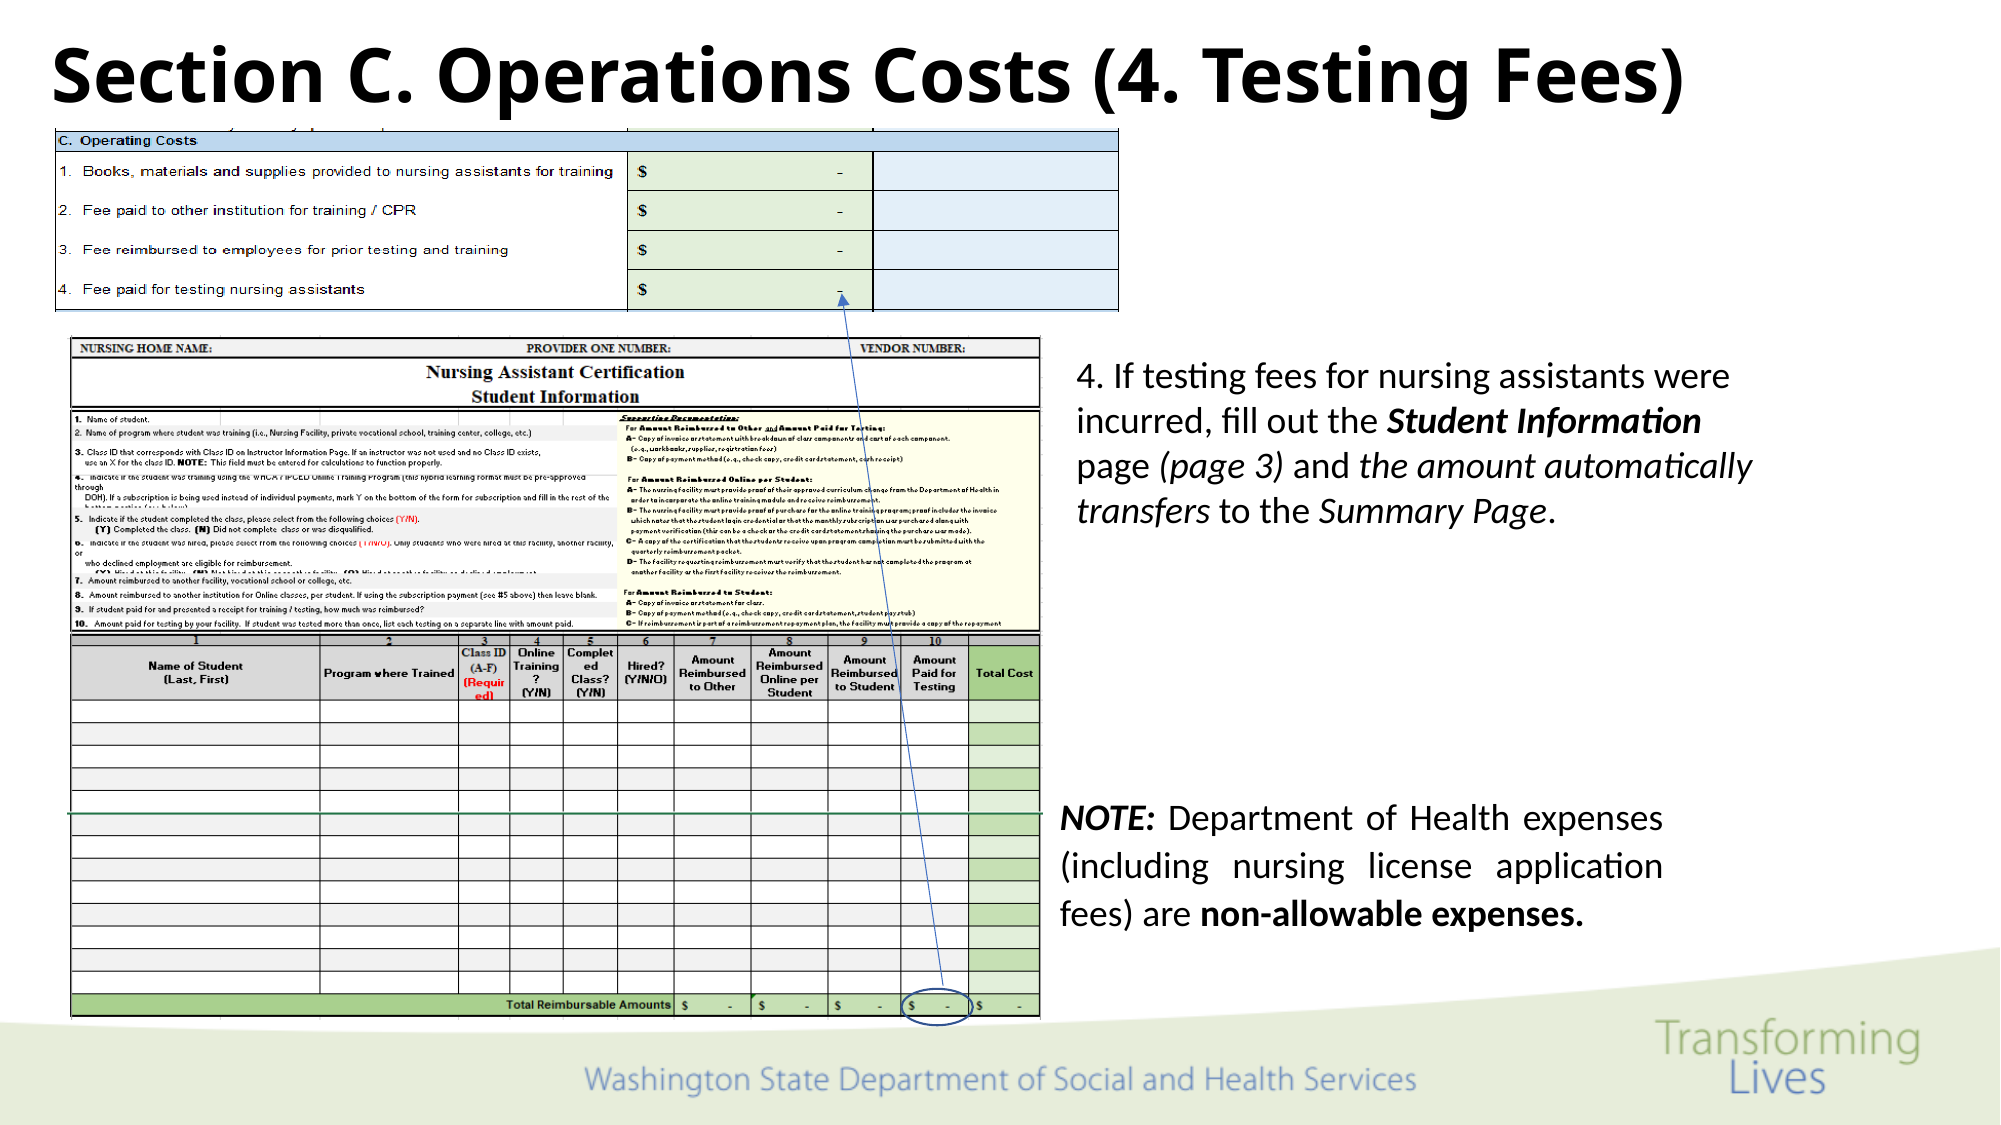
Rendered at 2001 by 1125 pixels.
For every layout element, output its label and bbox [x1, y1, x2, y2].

text_box [841, 293, 944, 986]
picture [0, 0, 2000, 1125]
